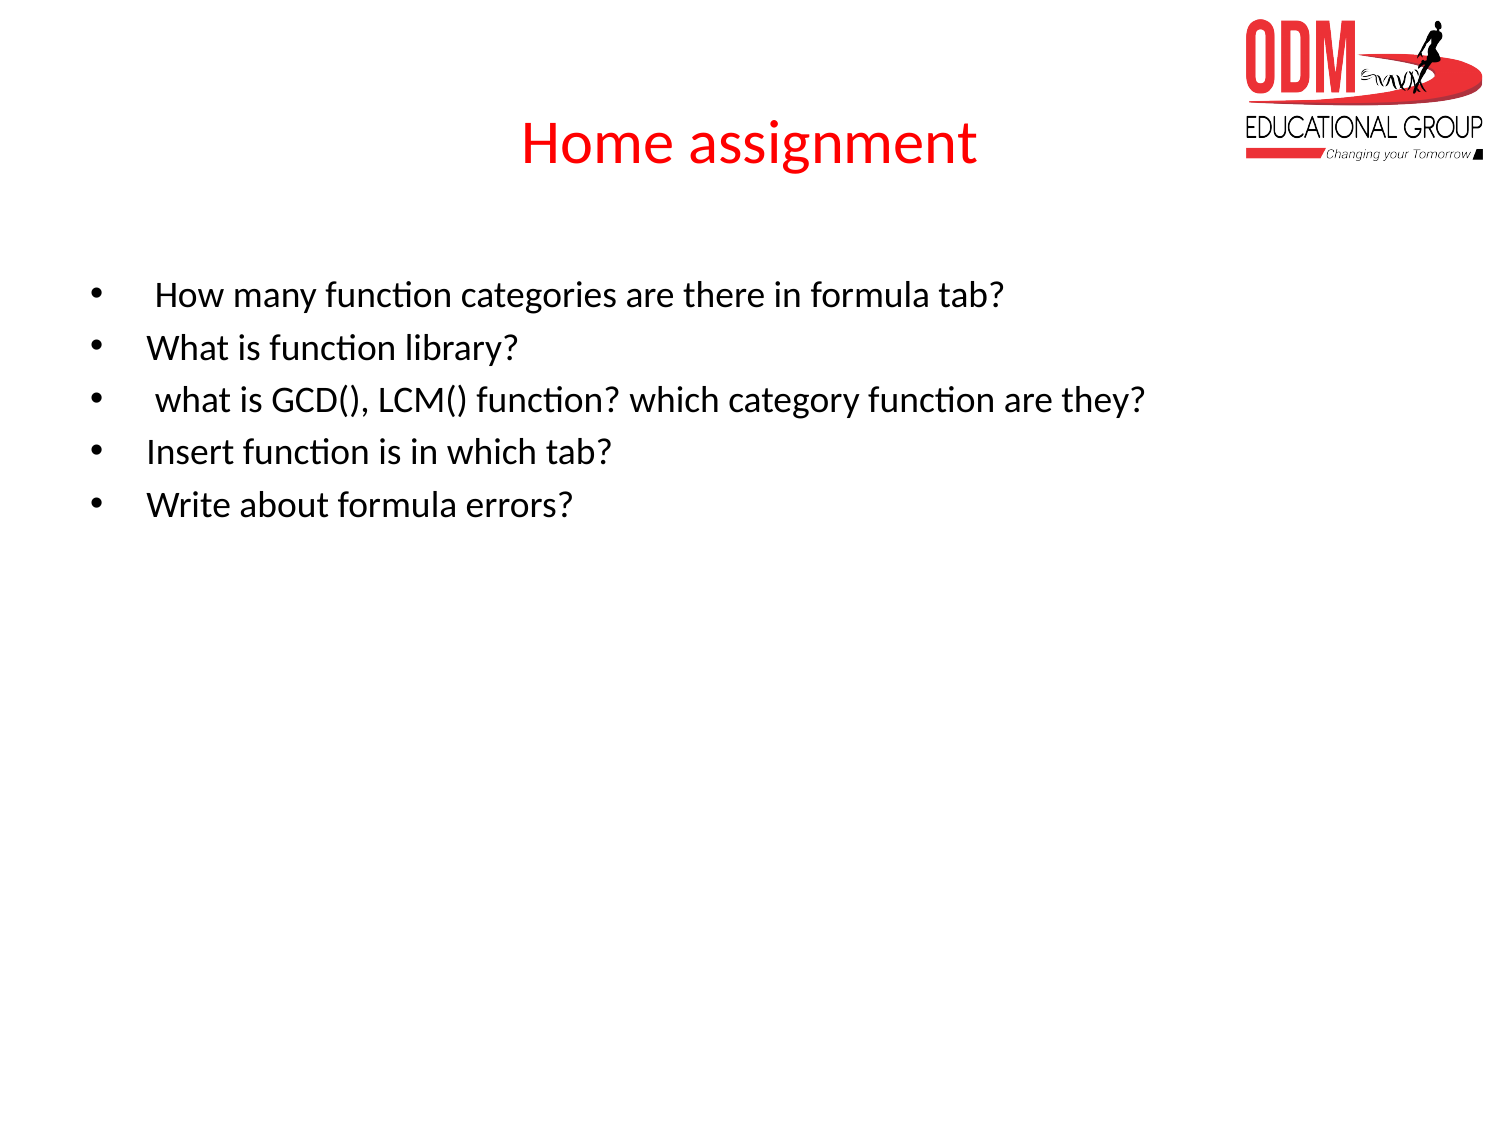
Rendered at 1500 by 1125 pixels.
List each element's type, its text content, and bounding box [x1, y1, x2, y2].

picture [1245, 18, 1483, 162]
title Home assignment [75, 45, 1425, 233]
list How many function categories are there in formula tab? What is function library? what is GCD(), LCM() function? which category function are they? Insert function is in which tab? Write about formula errors? [75, 262, 1425, 1005]
